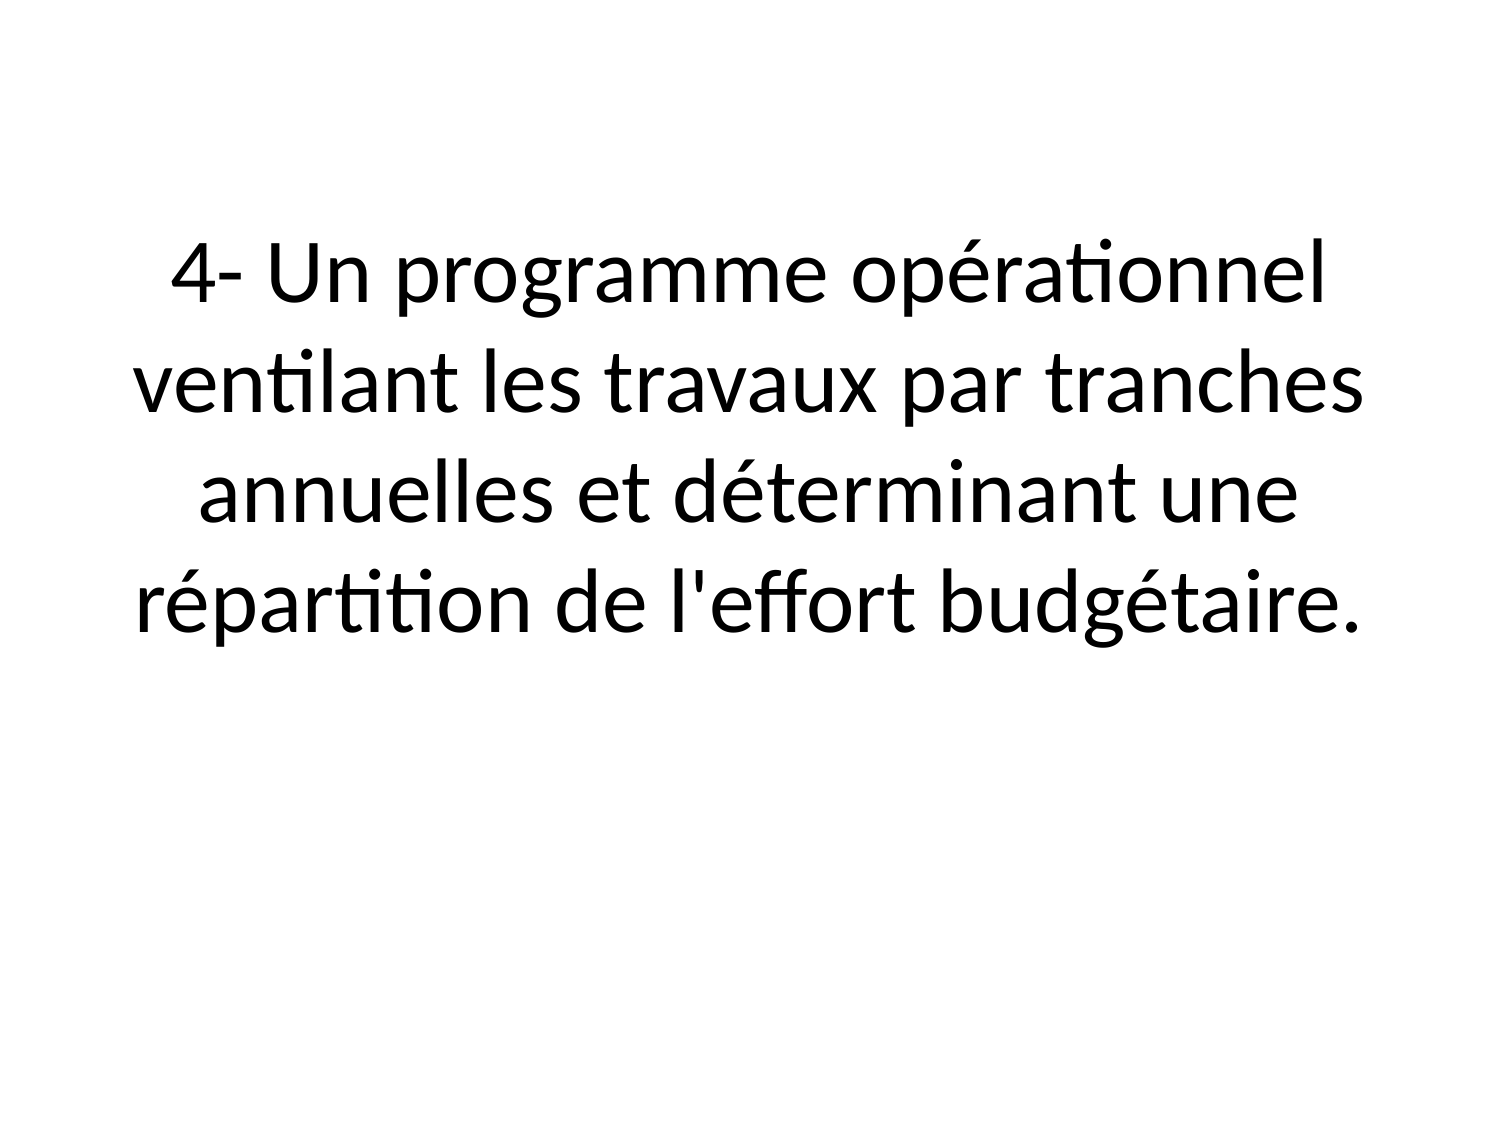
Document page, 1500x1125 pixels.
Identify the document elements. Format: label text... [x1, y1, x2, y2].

title 4- Un programme opérationnel ventilant les travaux par tranches annuelles et déterminant une répartition de l'effort budgétaire. [75, 45, 1425, 926]
